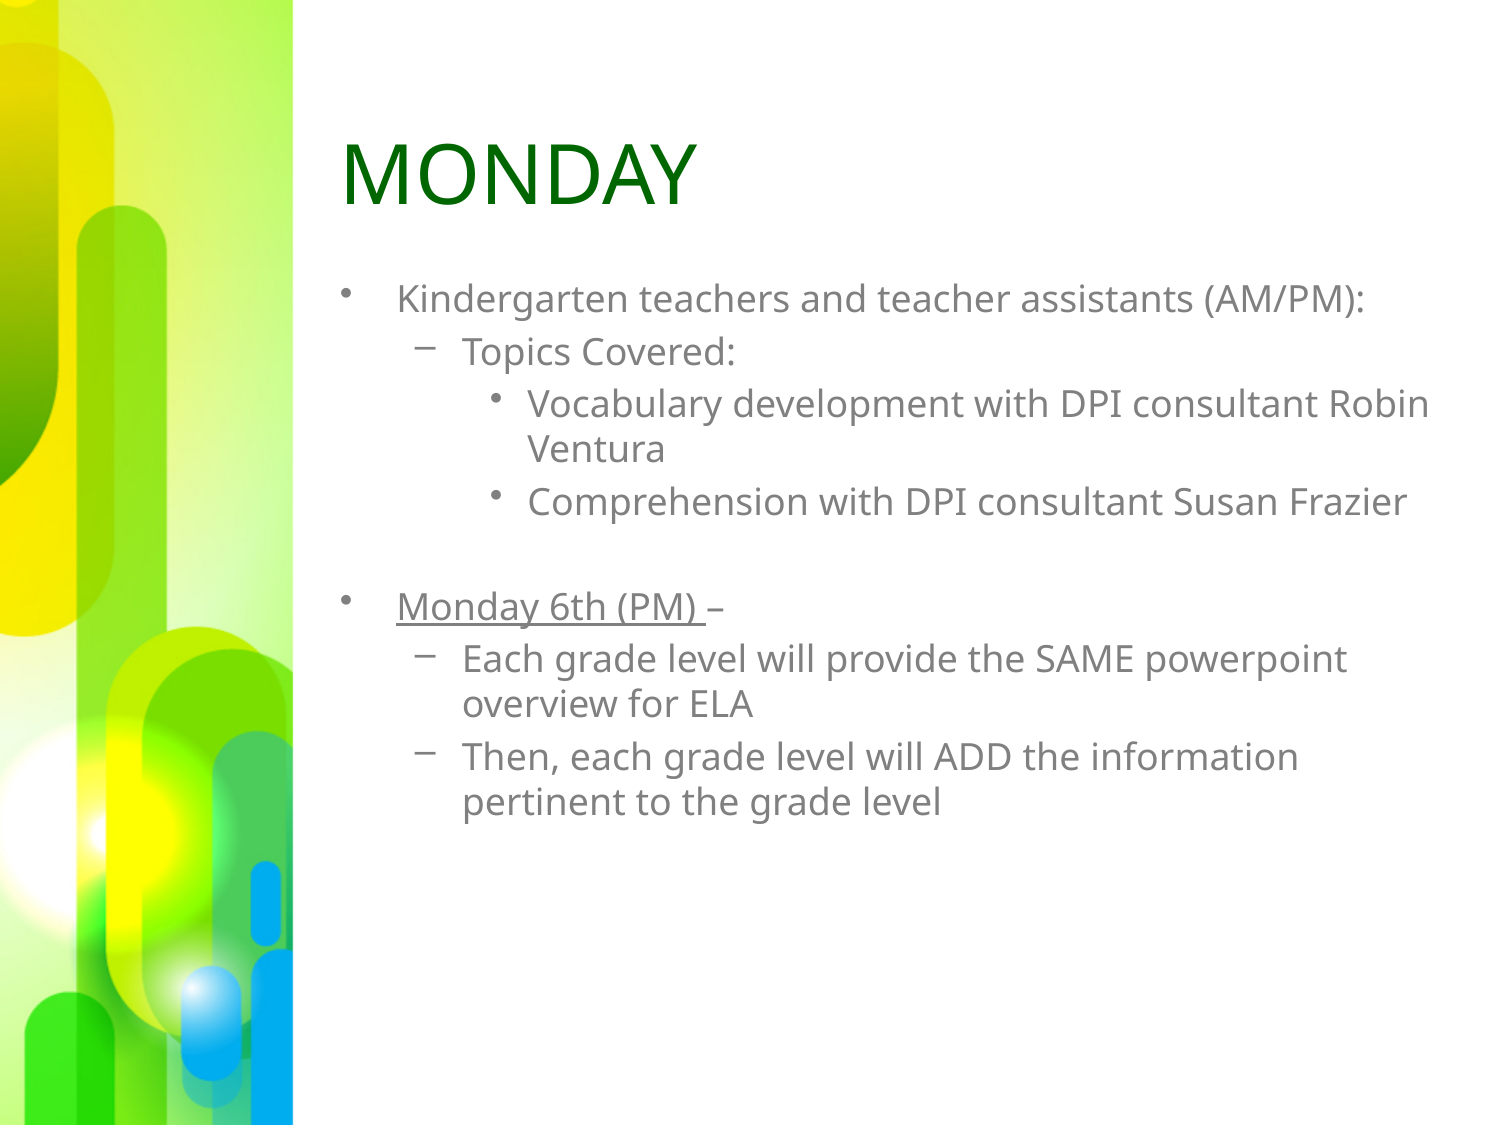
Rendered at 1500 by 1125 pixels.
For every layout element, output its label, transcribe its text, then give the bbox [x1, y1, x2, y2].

title MONDAY [324, 112, 1463, 230]
picture [0, 0, 1500, 1125]
list Kindergarten teachers and teacher assistants (AM/PM): Topics Covered: Vocabulary development with DPI consultant Robin Ventura Comprehension with DPI consultant Susan Frazier Monday 6th (PM) – Each grade level will provide the SAME powerpoint overview for ELA Then, each grade level will ADD the information pertinent to the grade level [324, 267, 1463, 968]
